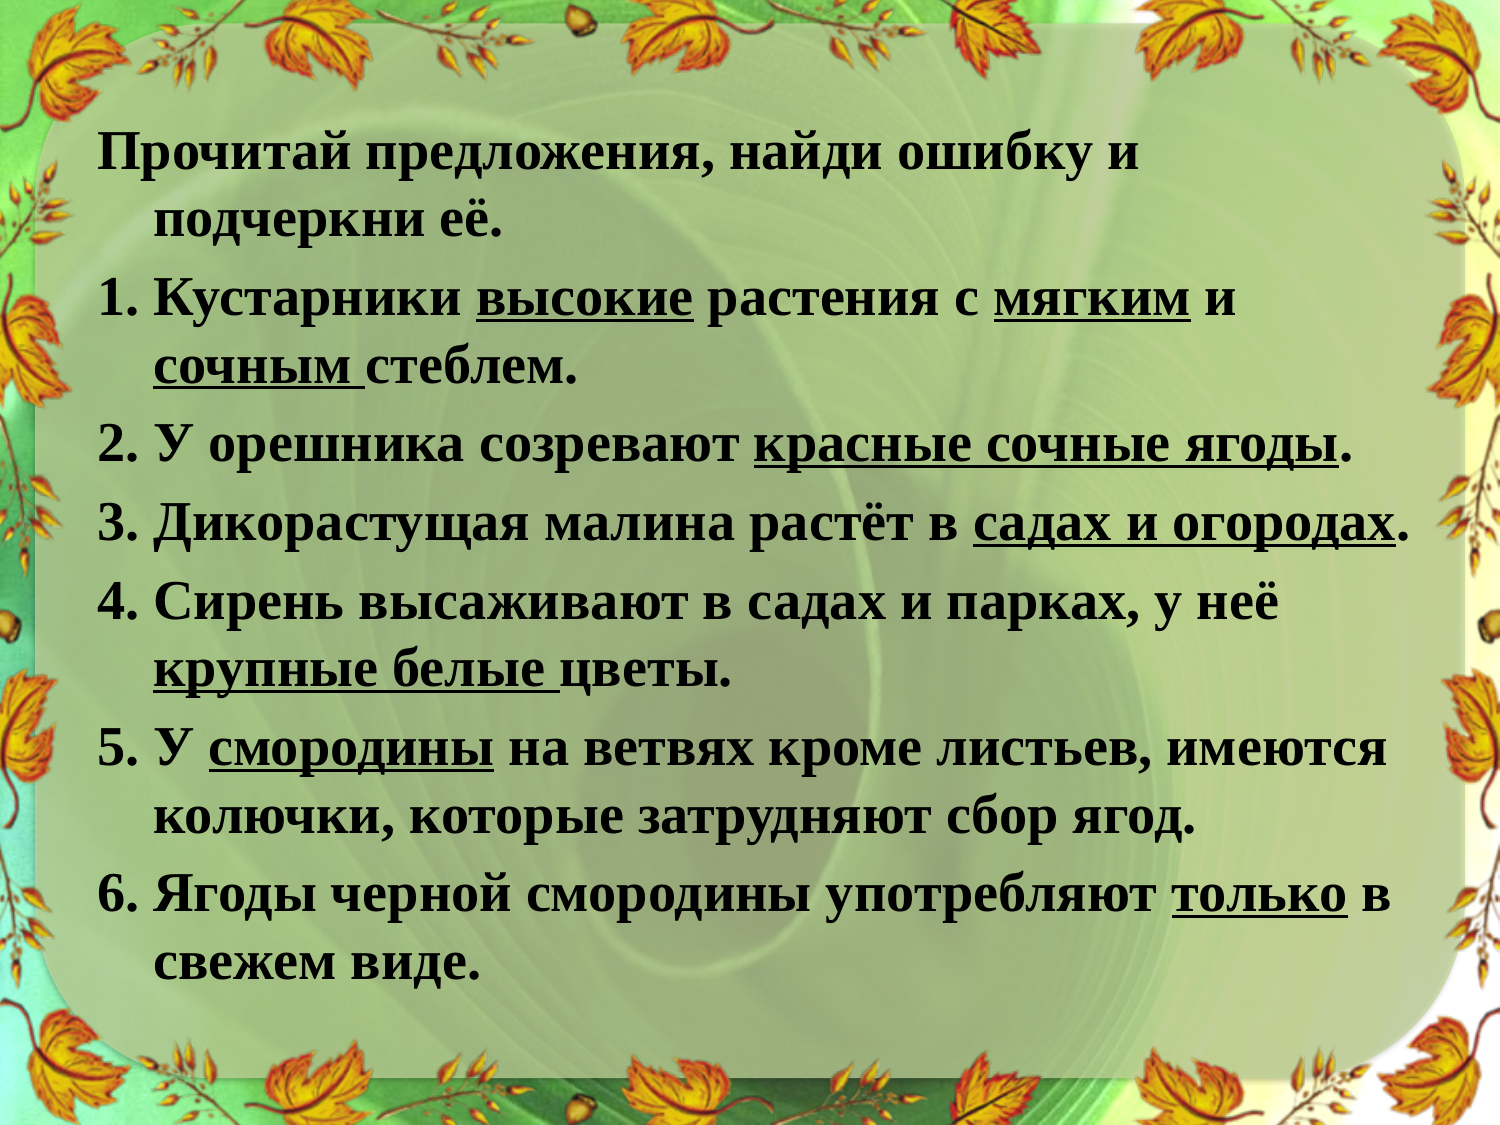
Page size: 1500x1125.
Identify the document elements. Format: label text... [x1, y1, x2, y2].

list Прочитай предложения, найди ошибку и подчеркни её. 1. Кустарники высокие растения с мягким и сочным стеблем. 2. У орешника созревают красные сочные ягоды. 3. Дикорастущая малина растёт в садах и огородах. 4. Сирень высаживают в садах и парках, у неё крупные белые цветы. 5. У смородины на ветвях кроме листьев, имеются колючки, которые затрудняют сбор ягод. 6. Ягоды черной смородины употребляют только в свежем виде. [81, 105, 1433, 849]
picture [0, 0, 1500, 1125]
